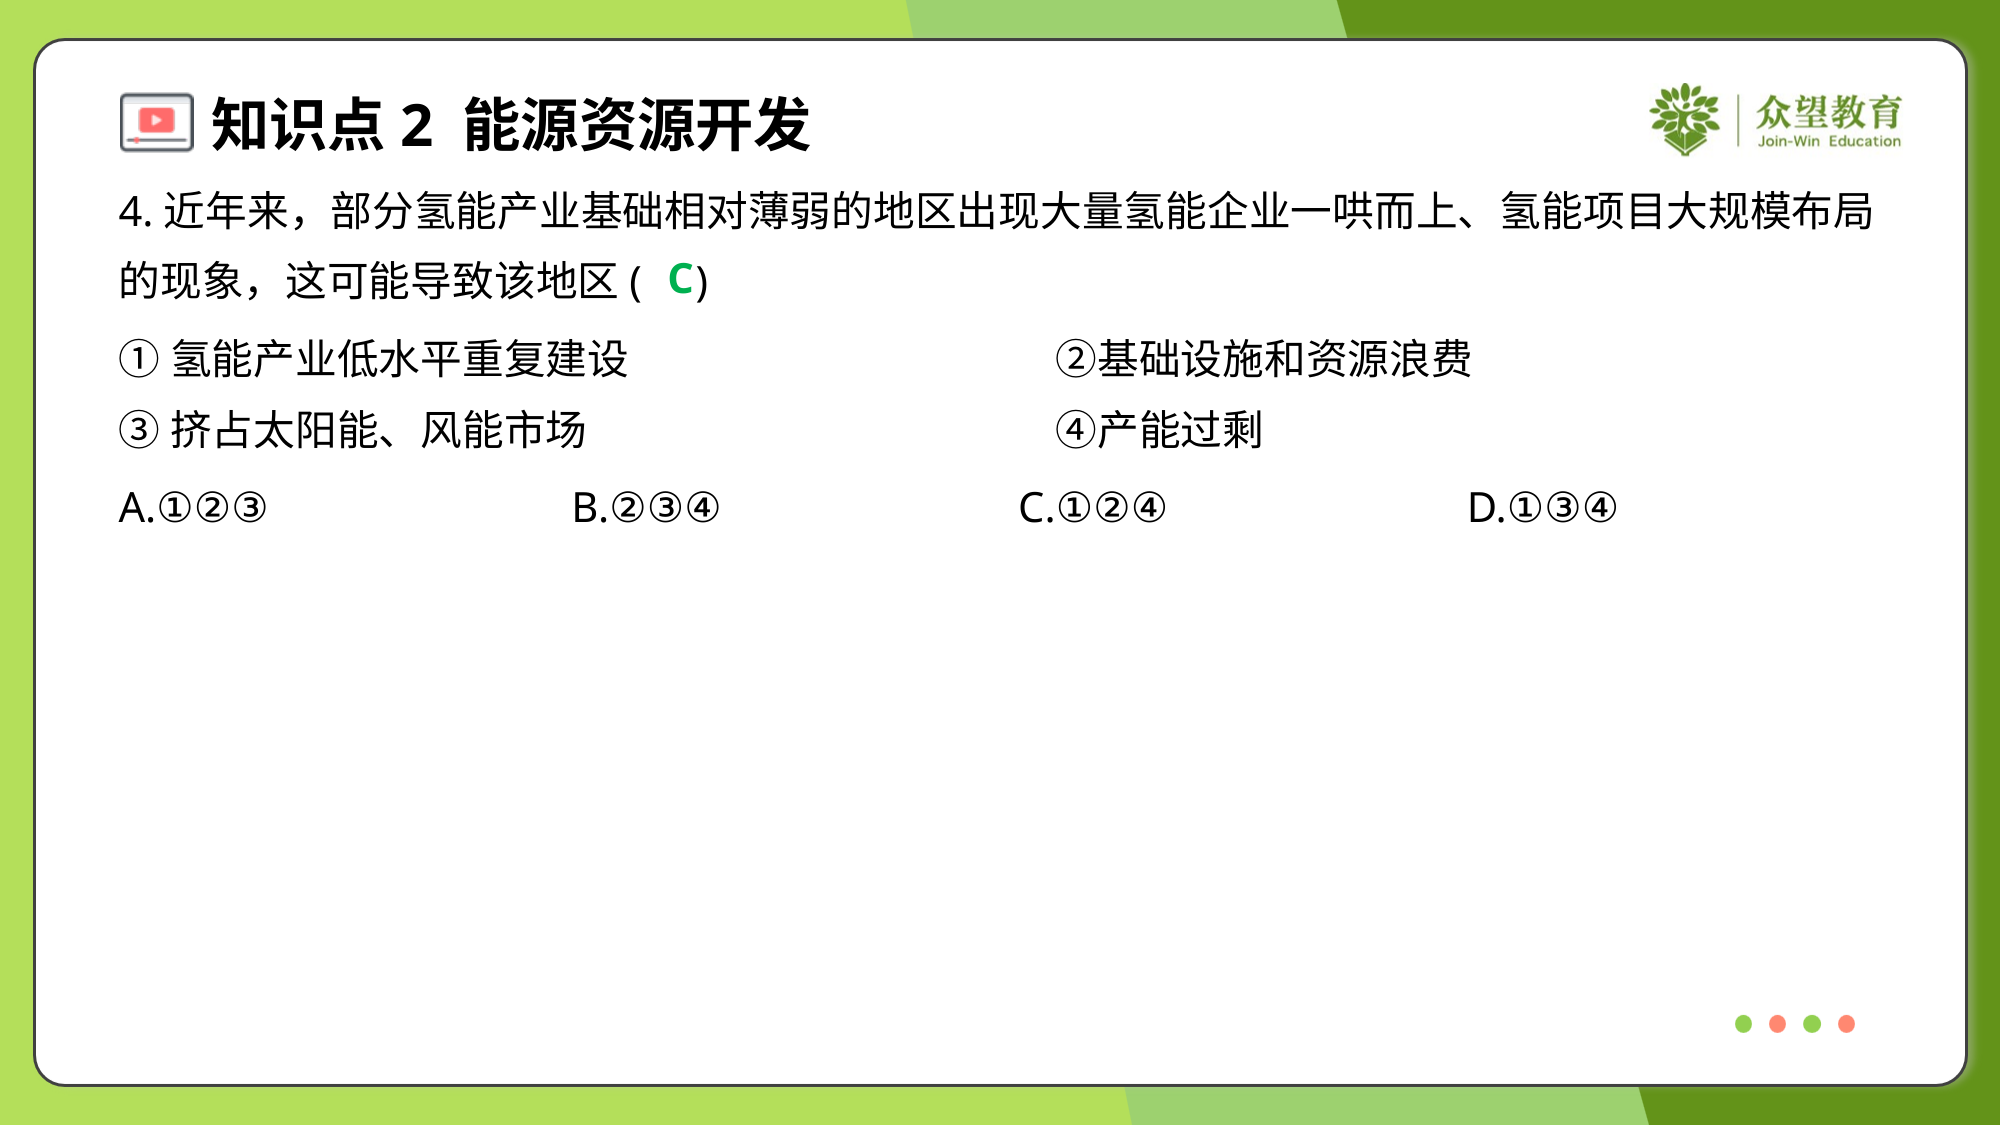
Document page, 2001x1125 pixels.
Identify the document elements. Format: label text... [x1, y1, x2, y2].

text_box 4.近年来，部分氢能产业基础相对薄弱的地区出现大量氢能企业一哄而上、氢能项目大规模布局 的现象，这可能导致该地区( ) [118, 159, 1883, 298]
text_box C [651, 231, 710, 296]
picture [0, 0, 2000, 1125]
text_box ①氢能产业低水平重复建设 ②基础设施和资源浪费 ③挤占太阳能、风能市场 ④产能过剩 [118, 307, 1883, 447]
text_box A.①②③ B.②③④ C.①②④ D.①③④ [118, 455, 1883, 523]
